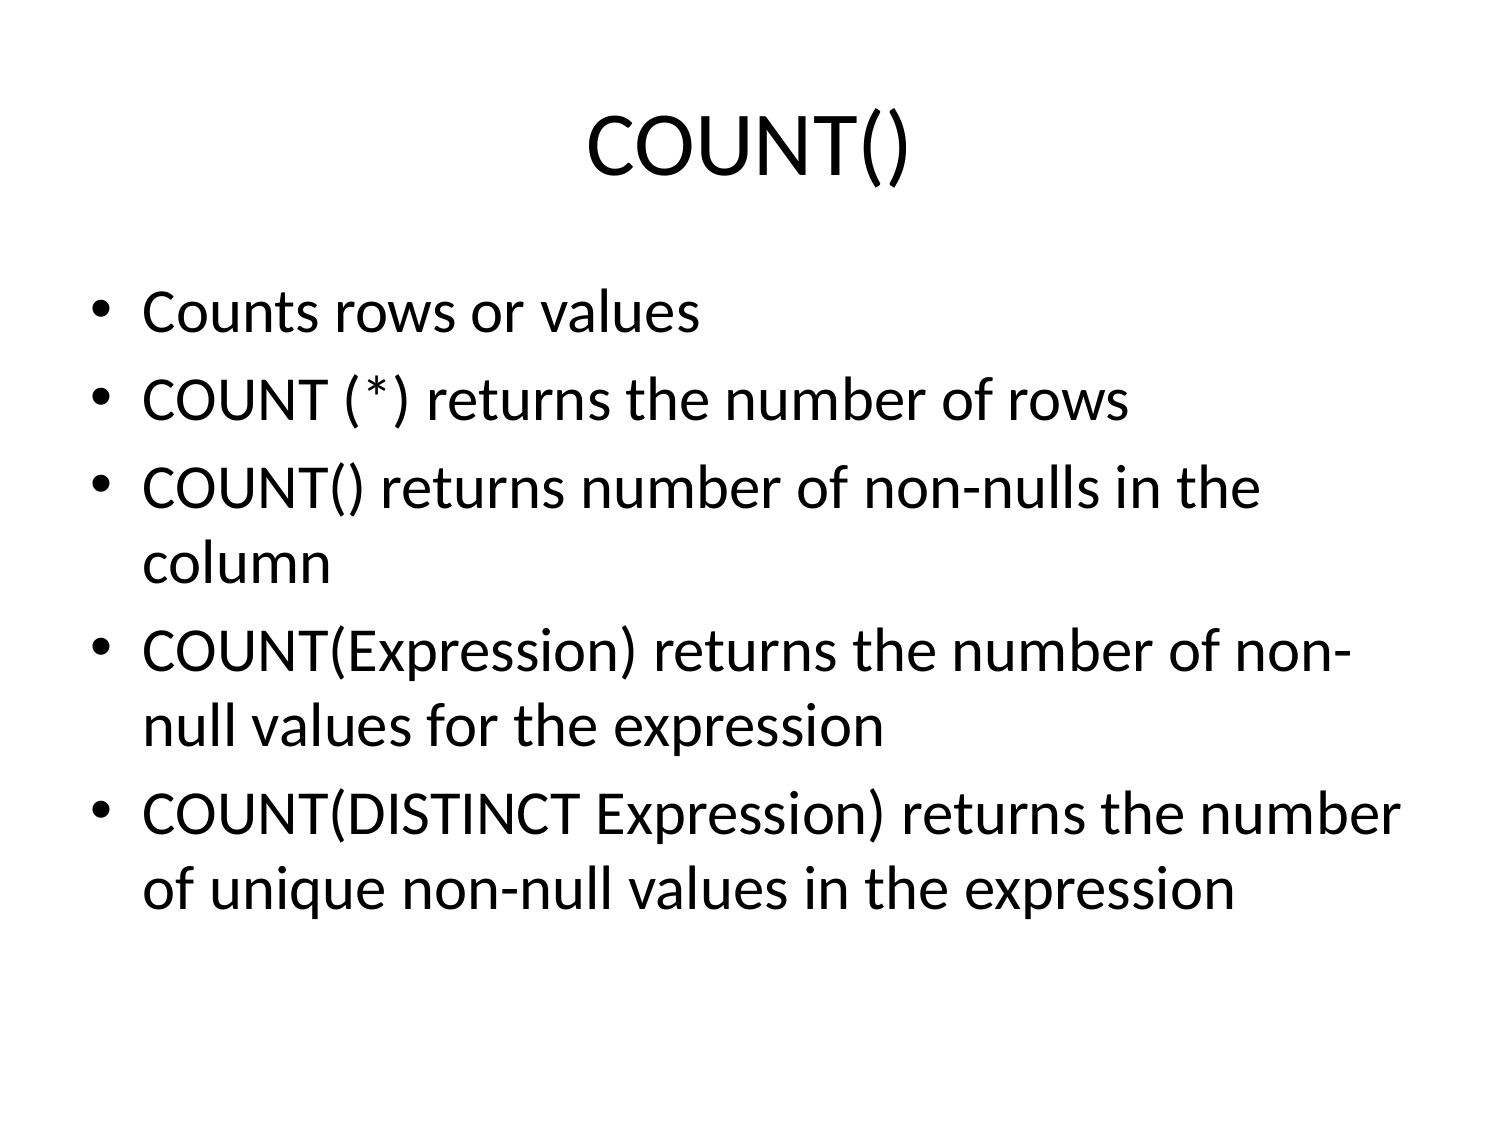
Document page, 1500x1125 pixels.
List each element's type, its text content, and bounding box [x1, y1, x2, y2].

list Counts rows or values COUNT (*) returns the number of rows COUNT() returns number of non-nulls in the column COUNT(Expression) returns the number of non-null values for the expression COUNT(DISTINCT Expression) returns the number of unique non-null values in the expression [75, 262, 1425, 1005]
title COUNT() [75, 45, 1425, 233]
